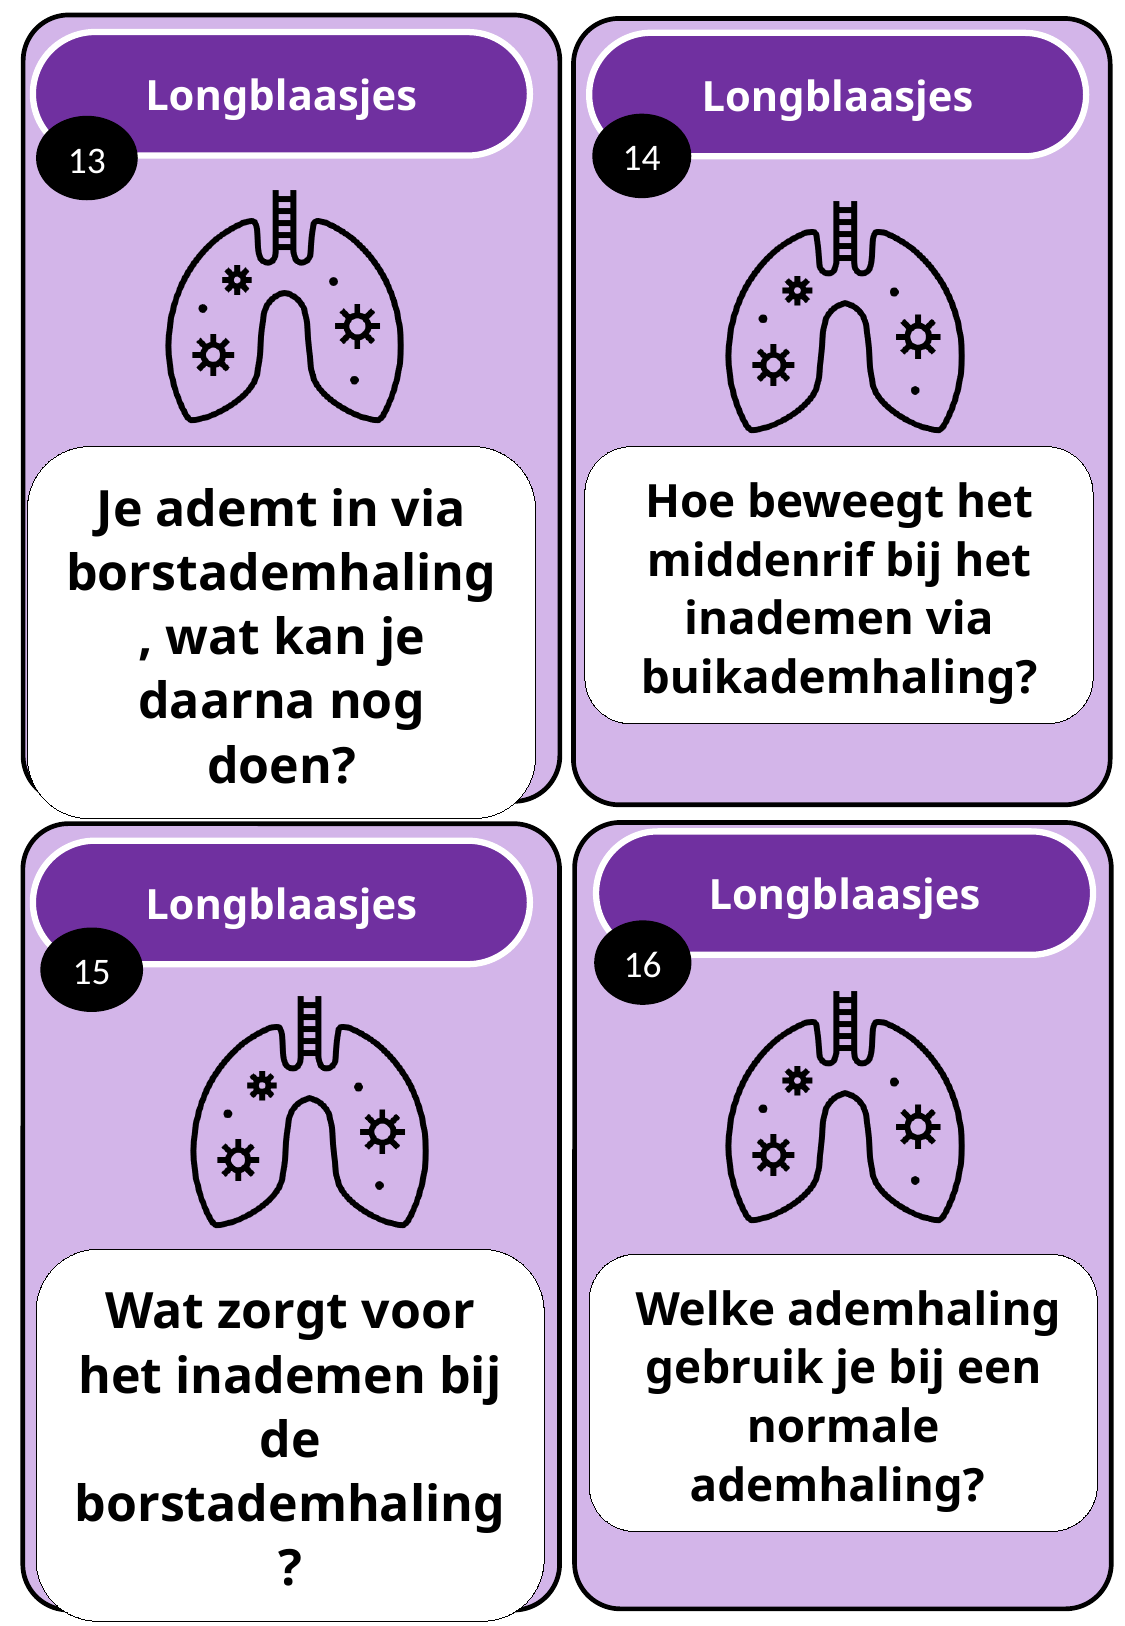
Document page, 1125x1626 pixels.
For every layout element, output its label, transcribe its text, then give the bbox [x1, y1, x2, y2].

text_box Welke ademhaling gebruik je bij een normale ademhaling? [589, 1254, 1098, 1532]
text_box 13 [36, 115, 138, 201]
text_box Longblaasjes [588, 31, 1088, 158]
picture [701, 963, 988, 1250]
text_box Wat zorgt voor het inademen bij de borstademhaling? [36, 1249, 545, 1622]
picture [141, 163, 427, 450]
text_box [572, 17, 1112, 806]
text_box Hoe beweegt het middenrif bij het inademen via buikademhaling? [584, 446, 1094, 724]
text_box Longblaasjes [31, 30, 531, 157]
picture [701, 174, 988, 460]
text_box [573, 821, 1113, 1610]
picture [166, 969, 452, 1255]
text_box Je ademt in via borstademhaling, wat kan je daarna nog doen? [27, 446, 536, 819]
text_box 14 [592, 113, 692, 199]
text_box Longblaasjes [595, 830, 1095, 956]
text_box 15 [40, 927, 144, 1012]
text_box 16 [594, 920, 692, 1005]
text_box [21, 822, 561, 1611]
text_box Longblaasjes [31, 839, 531, 966]
text_box [22, 13, 561, 803]
